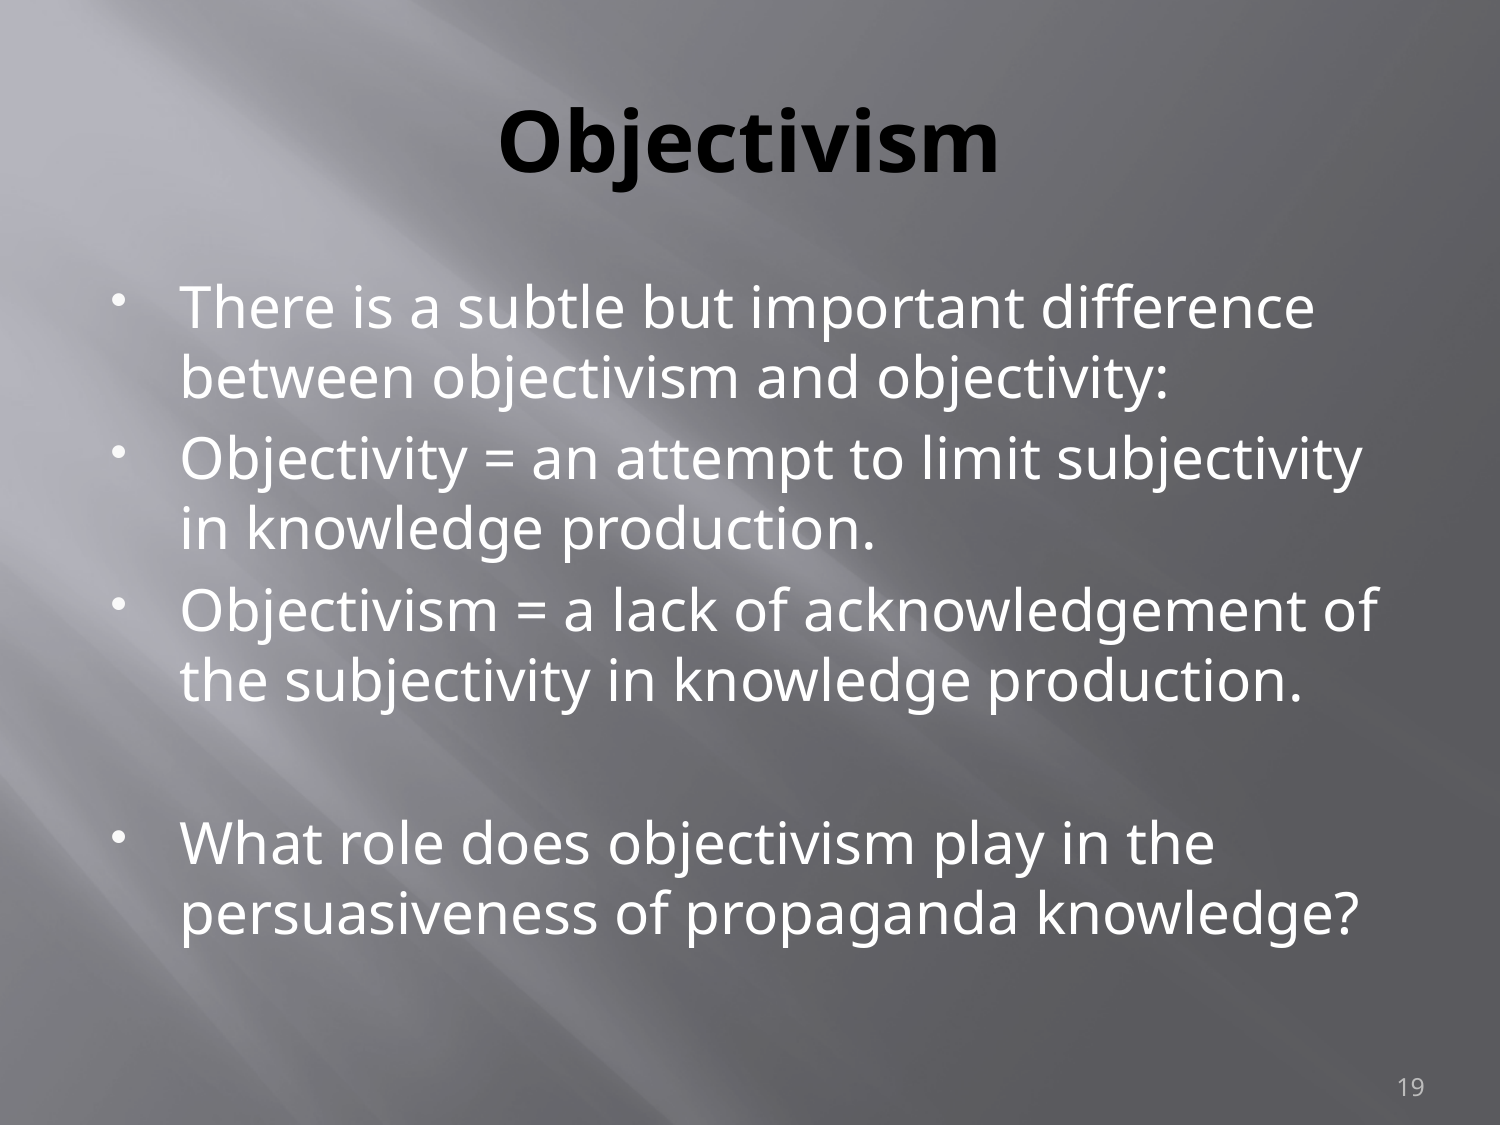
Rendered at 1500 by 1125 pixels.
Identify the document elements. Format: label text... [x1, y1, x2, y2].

slide_number 19 [1299, 1052, 1425, 1113]
list There is a subtle but important difference between objectivism and objectivity: Objectivity = an attempt to limit subjectivity in knowledge production. Objectivism = a lack of acknowledgement of the subjectivity in knowledge production. What role does objectivism play in the persuasiveness of propaganda knowledge? [75, 262, 1425, 1035]
title Objectivism [75, 45, 1425, 233]
